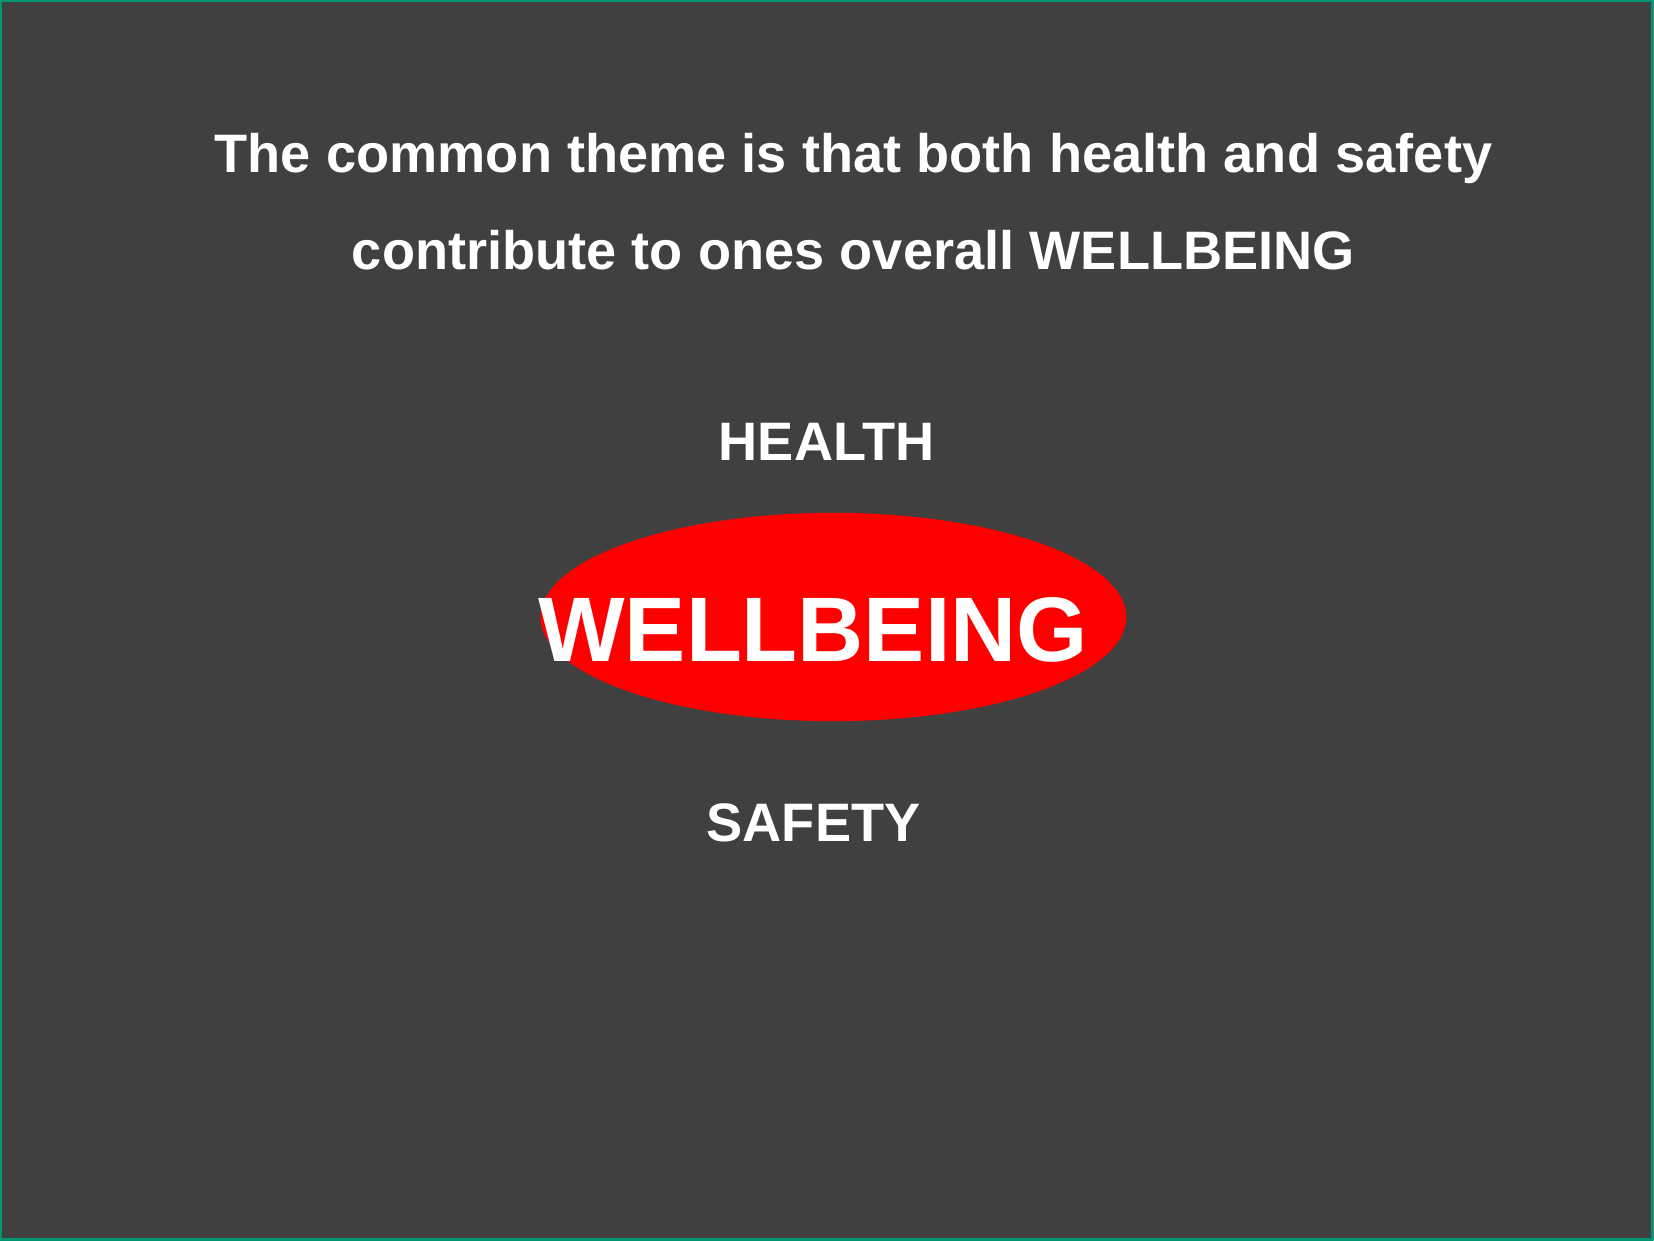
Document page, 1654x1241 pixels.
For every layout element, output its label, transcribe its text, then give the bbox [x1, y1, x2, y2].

text_box [0, 0, 1654, 1241]
text_box SAFETY [618, 750, 1010, 933]
text_box The common theme is that both health and safety contribute to ones overall WELLBEING [112, 0, 1597, 686]
subtitle WELLBEING [71, 229, 1556, 1050]
